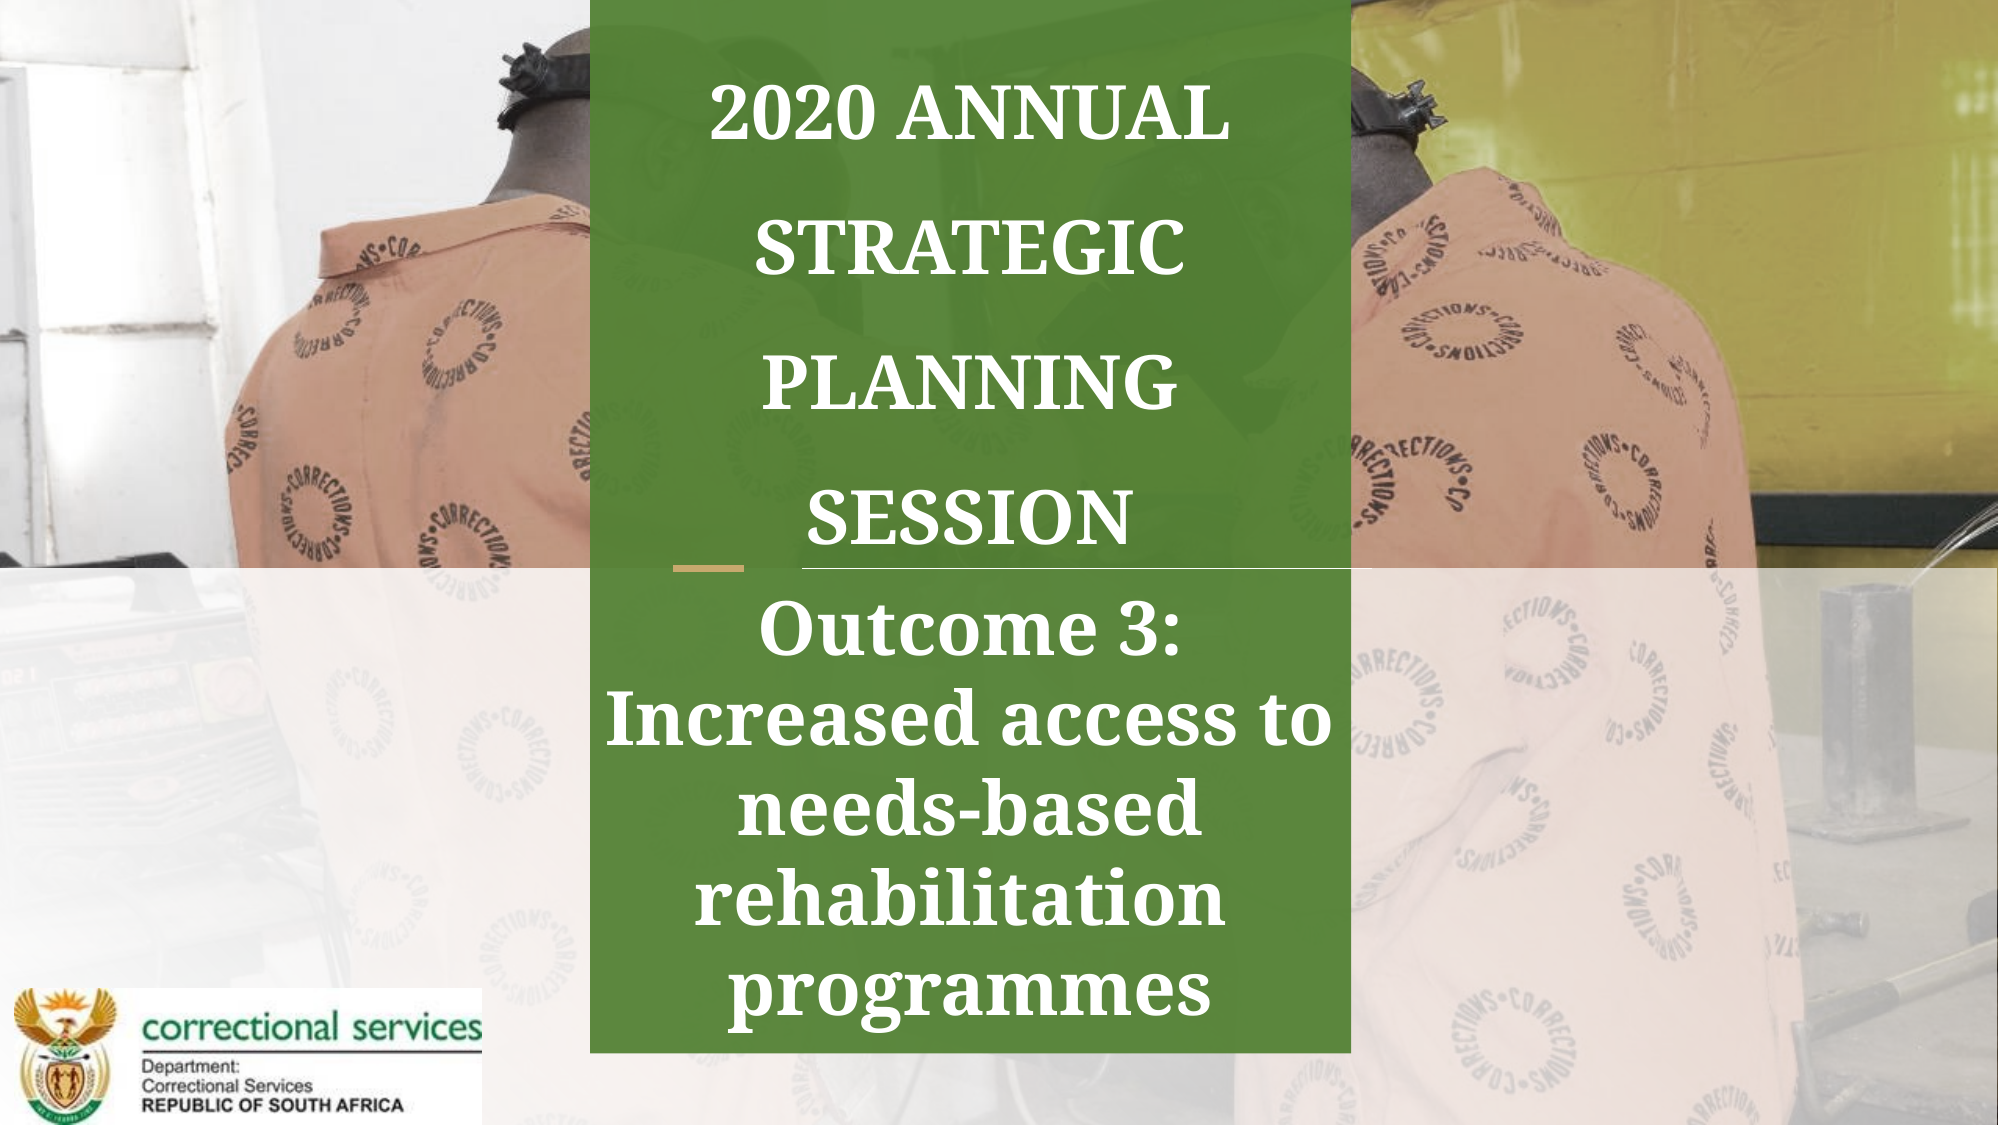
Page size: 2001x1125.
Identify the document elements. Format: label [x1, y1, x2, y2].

text_box [0, 0, 1998, 1125]
